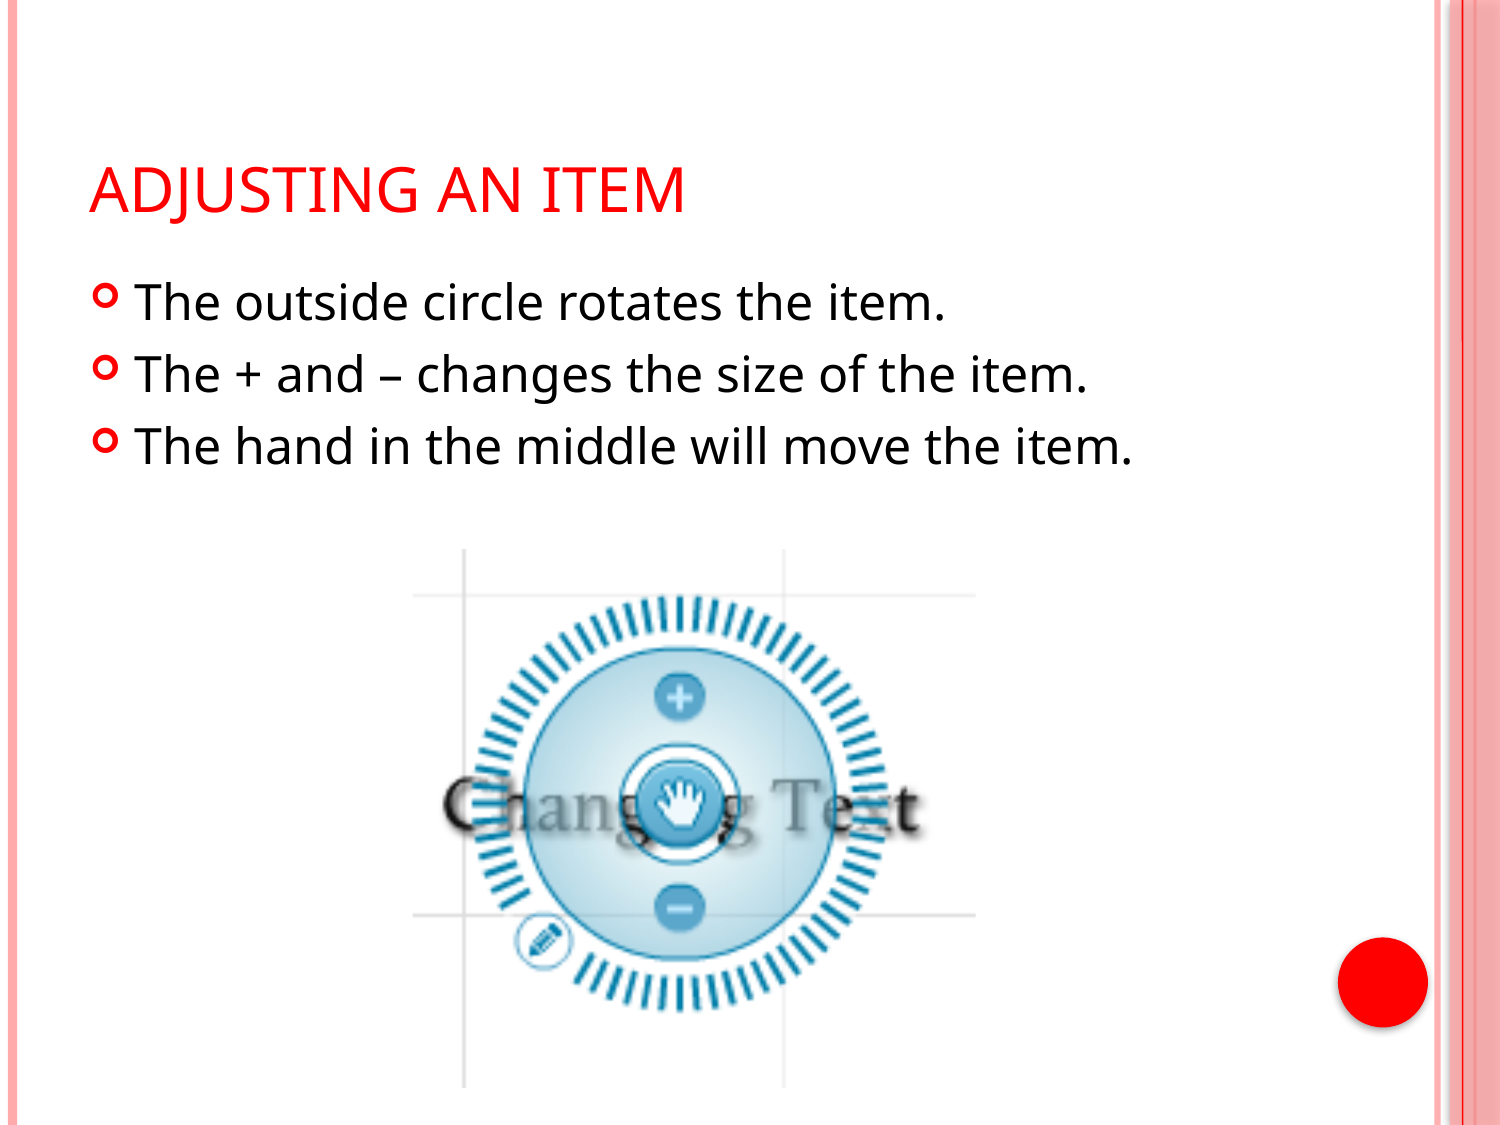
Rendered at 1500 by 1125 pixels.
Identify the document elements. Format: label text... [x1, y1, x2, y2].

title Adjusting an Item [75, 45, 1300, 233]
list The outside circle rotates the item. The + and – changes the size of the item. The hand in the middle will move the item. [75, 262, 1300, 1062]
picture [411, 549, 977, 1088]
